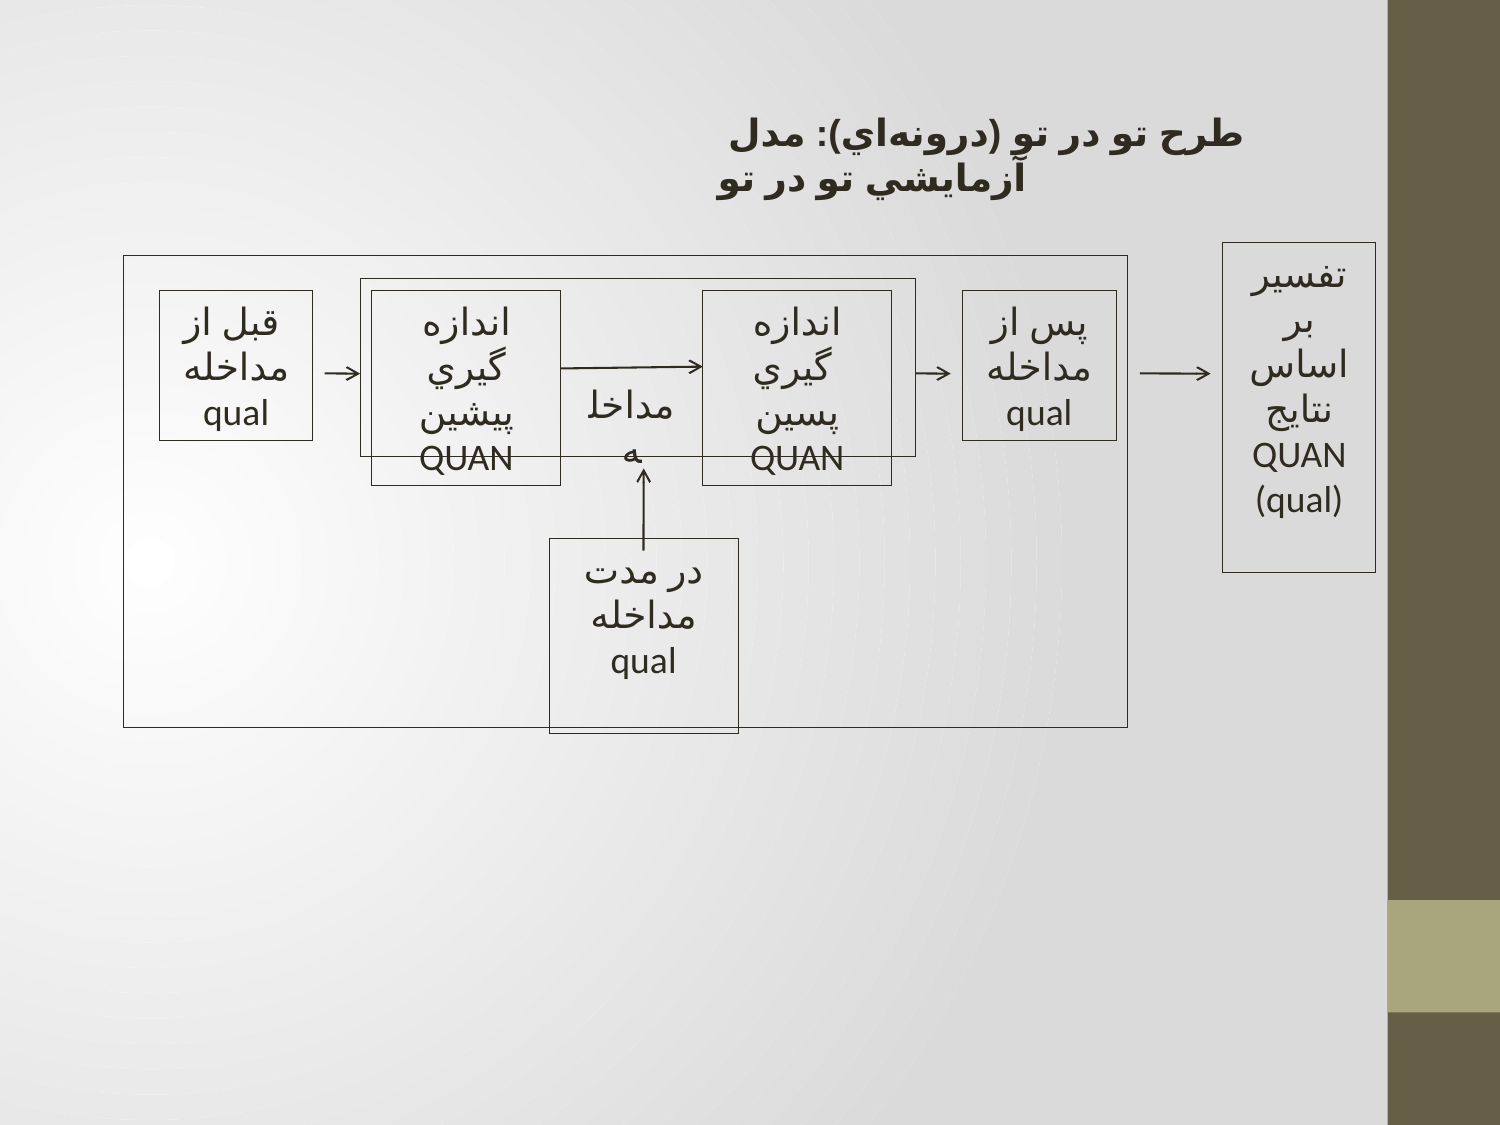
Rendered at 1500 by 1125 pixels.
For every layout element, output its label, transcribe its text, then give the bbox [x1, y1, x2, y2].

text_box در مدت مداخله qual [549, 538, 739, 734]
text_box [360, 278, 916, 457]
text_box طرح تو در تو (درونه‌اي): مدل آزمايشي تو در تو [702, 101, 1424, 207]
text_box مداخله [572, 376, 691, 479]
text_box تفسير بر اساس نتايج QUAN (qual) [1222, 242, 1376, 573]
text_box پس از مداخله qual [962, 290, 1117, 441]
text_box قبل از مداخله qual [159, 290, 313, 441]
text_box اندازه‌ گيري پيشين QUAN [371, 457, 561, 486]
text_box اندازه‌ گيري پسين QUAN [702, 457, 892, 486]
text_box [123, 255, 1128, 728]
